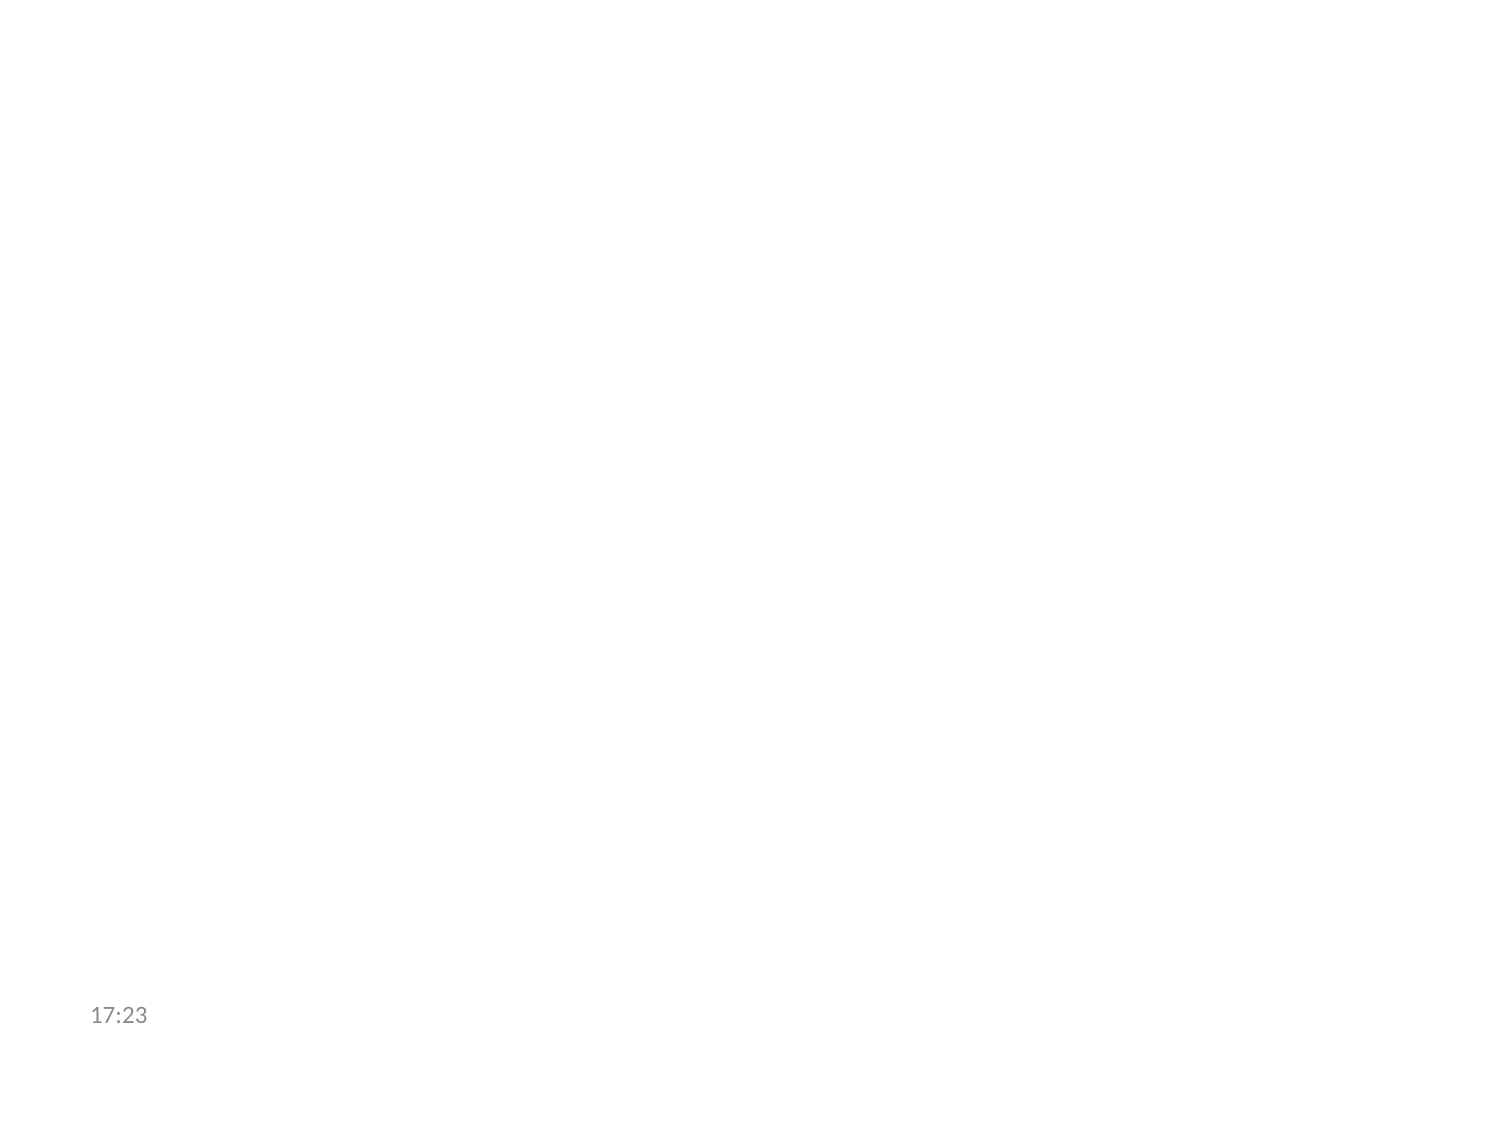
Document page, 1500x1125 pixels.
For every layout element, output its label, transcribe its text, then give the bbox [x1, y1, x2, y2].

text_box 15:35 [75, 983, 425, 1044]
